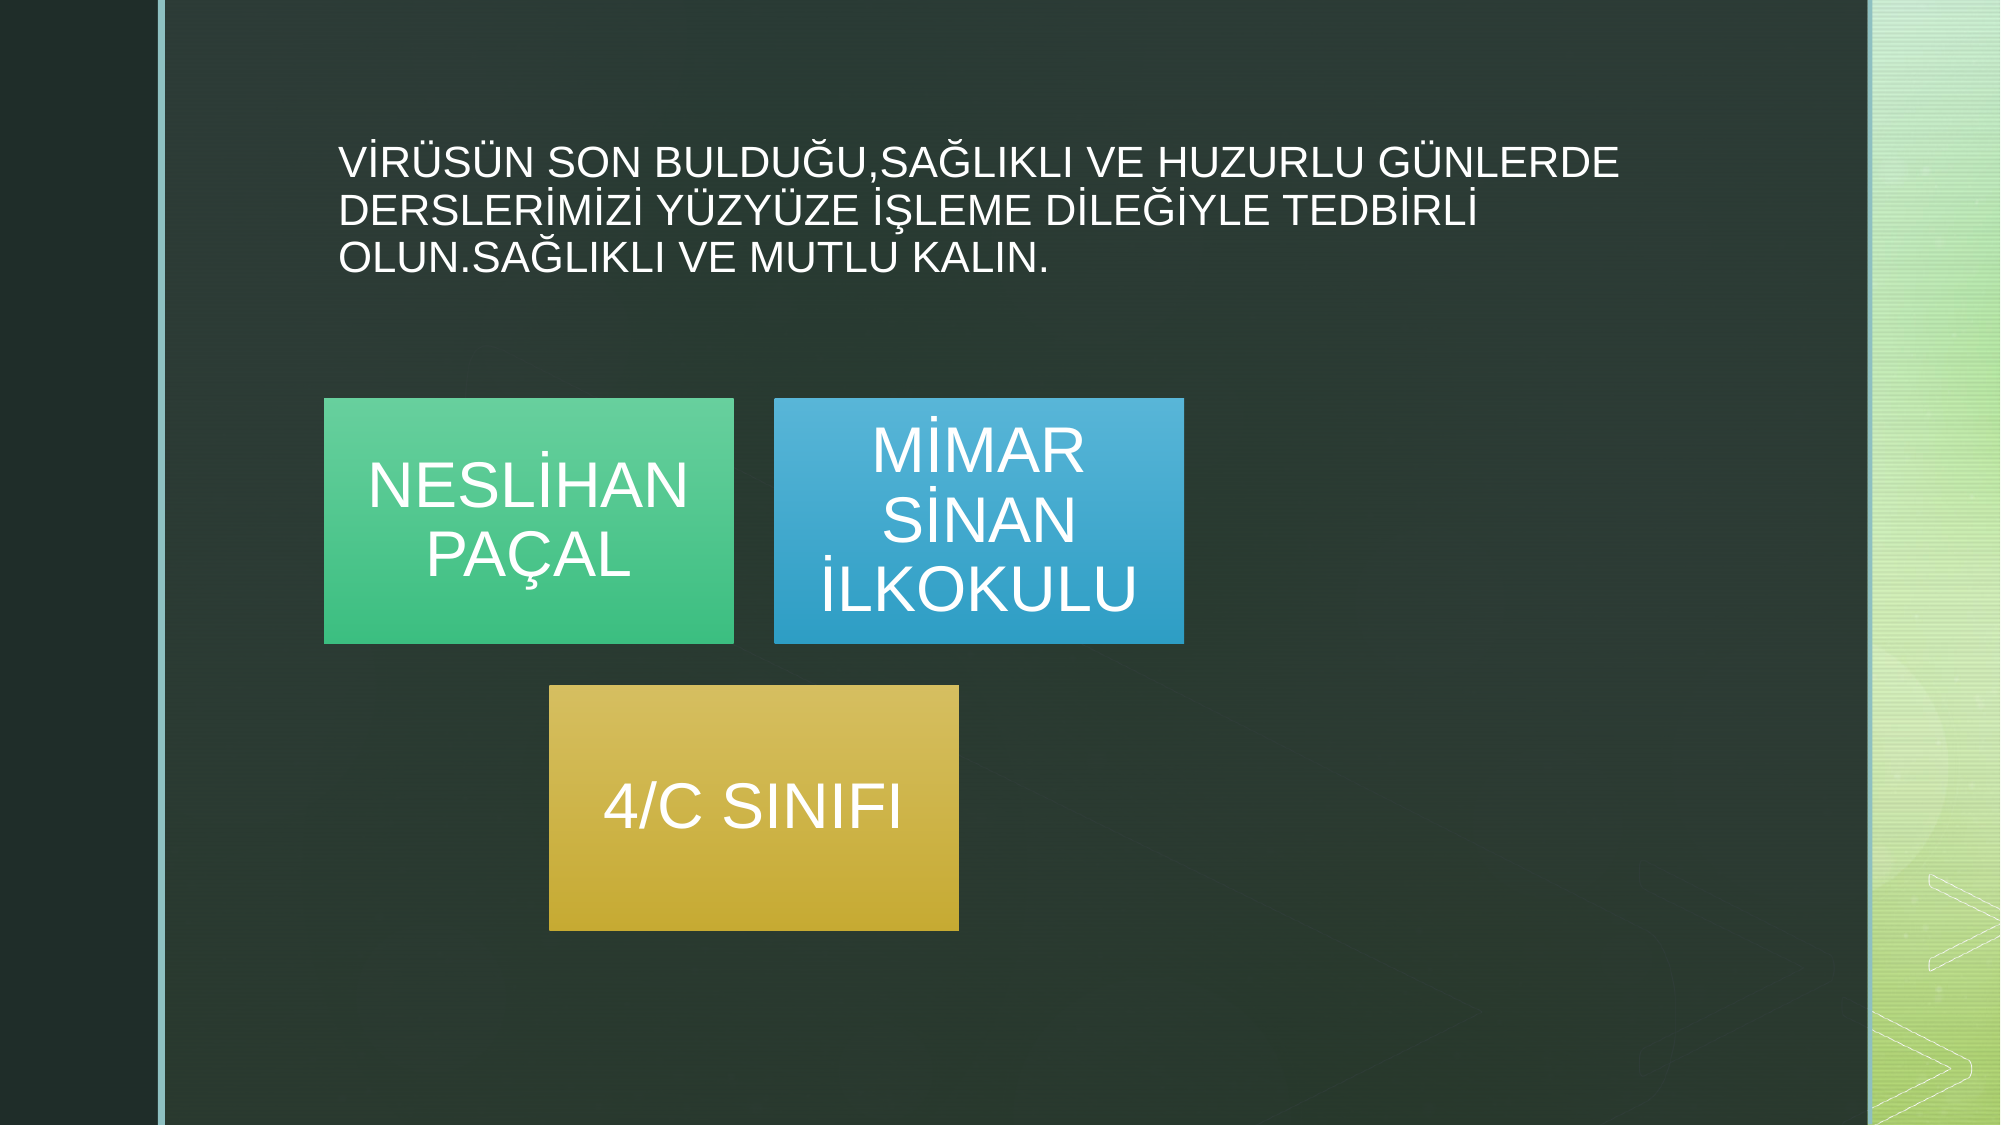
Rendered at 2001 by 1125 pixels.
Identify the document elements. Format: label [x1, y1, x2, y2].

picture [0, 0, 2001, 1125]
list [323, 336, 1185, 993]
